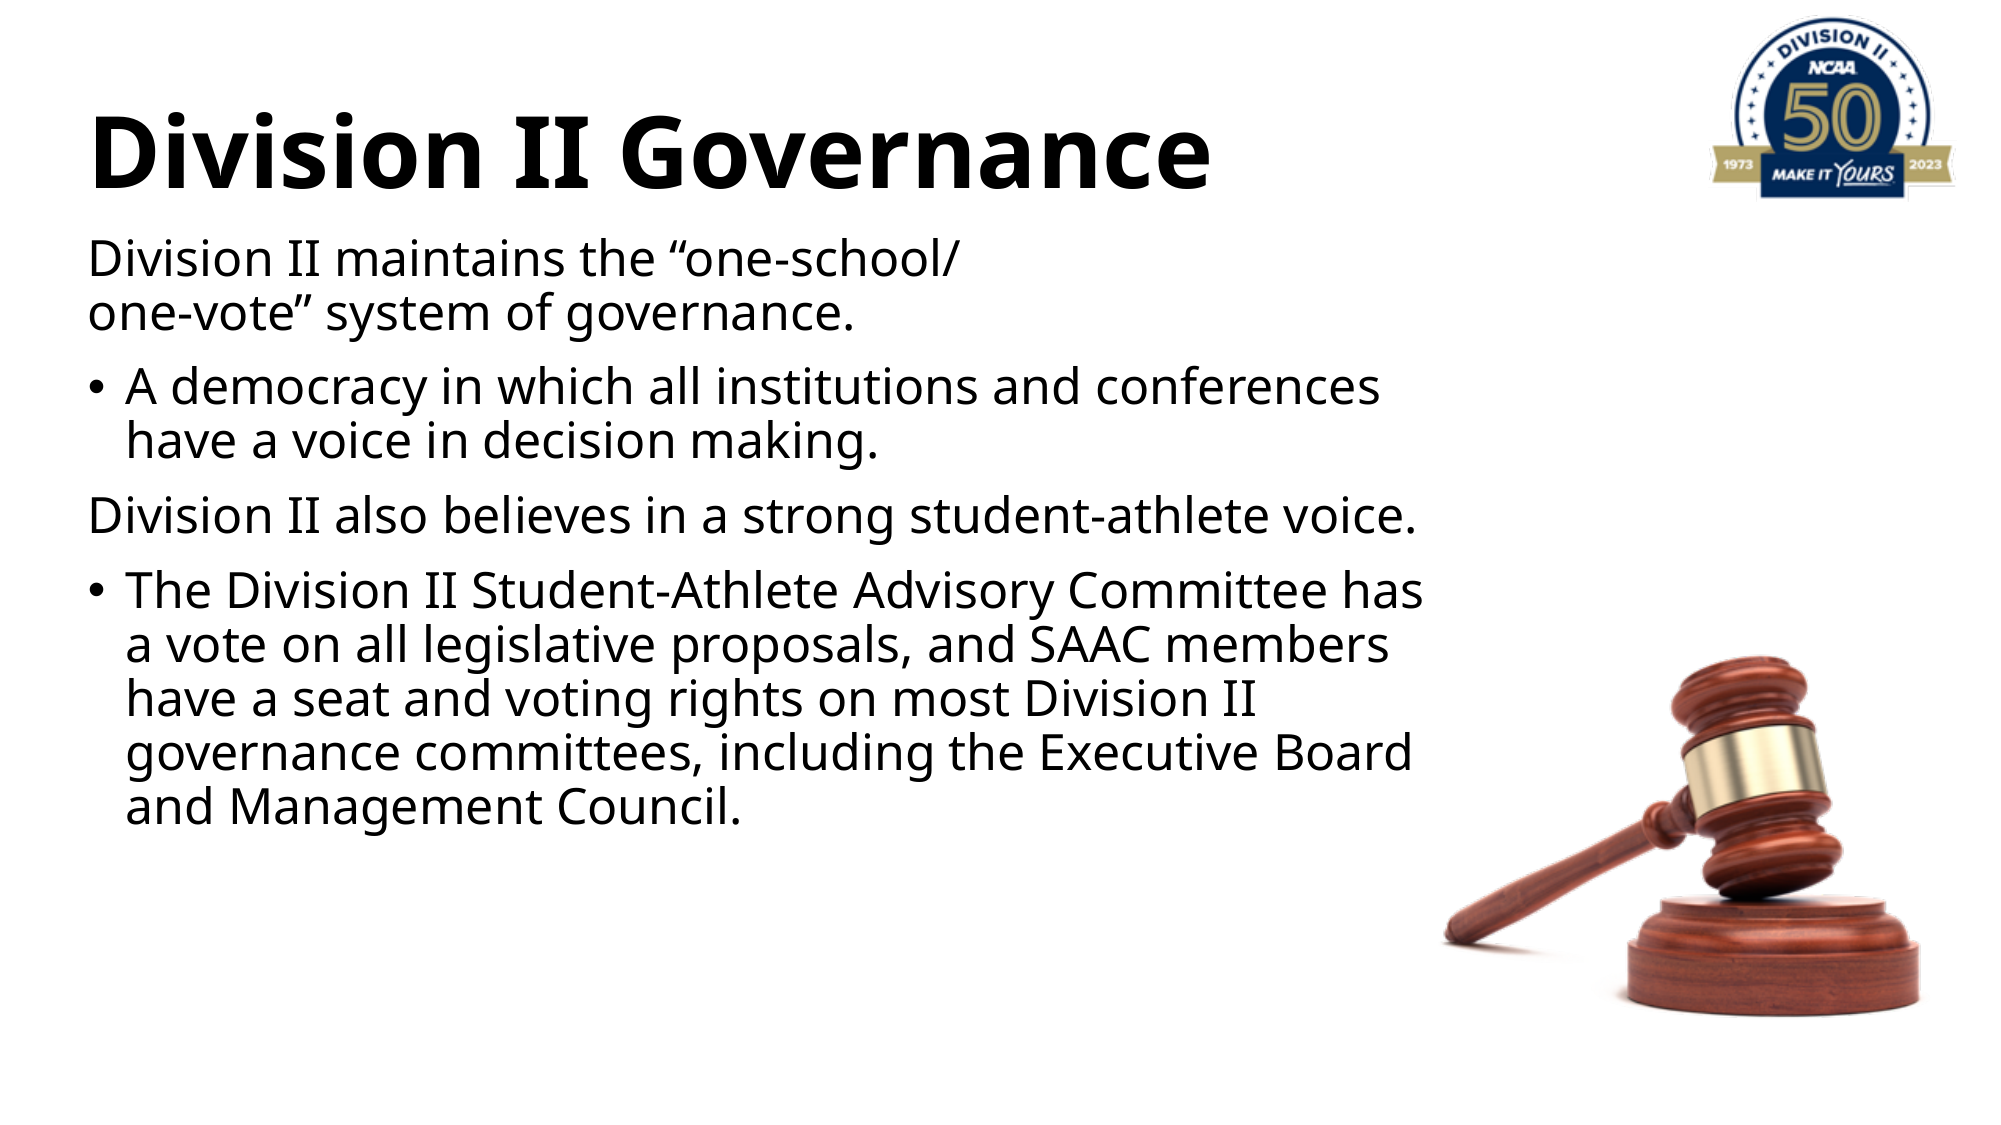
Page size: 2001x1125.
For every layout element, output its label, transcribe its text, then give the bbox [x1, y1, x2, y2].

picture [1408, 633, 1963, 1049]
list Division II Governance [73, 94, 1913, 226]
list Division II maintains the “one-school/ one-vote” system of governance. A democracy in which all institutions and conferences have a voice in decision making. Division II also believes in a strong student-athlete voice. The Division II Student-Athlete Advisory Committee has a vote on all legislative proposals, and SAAC members have a seat and voting rights on most Division II governance committees, including the Executive Board and Management Council. [73, 225, 1447, 957]
picture [1708, 14, 1957, 202]
